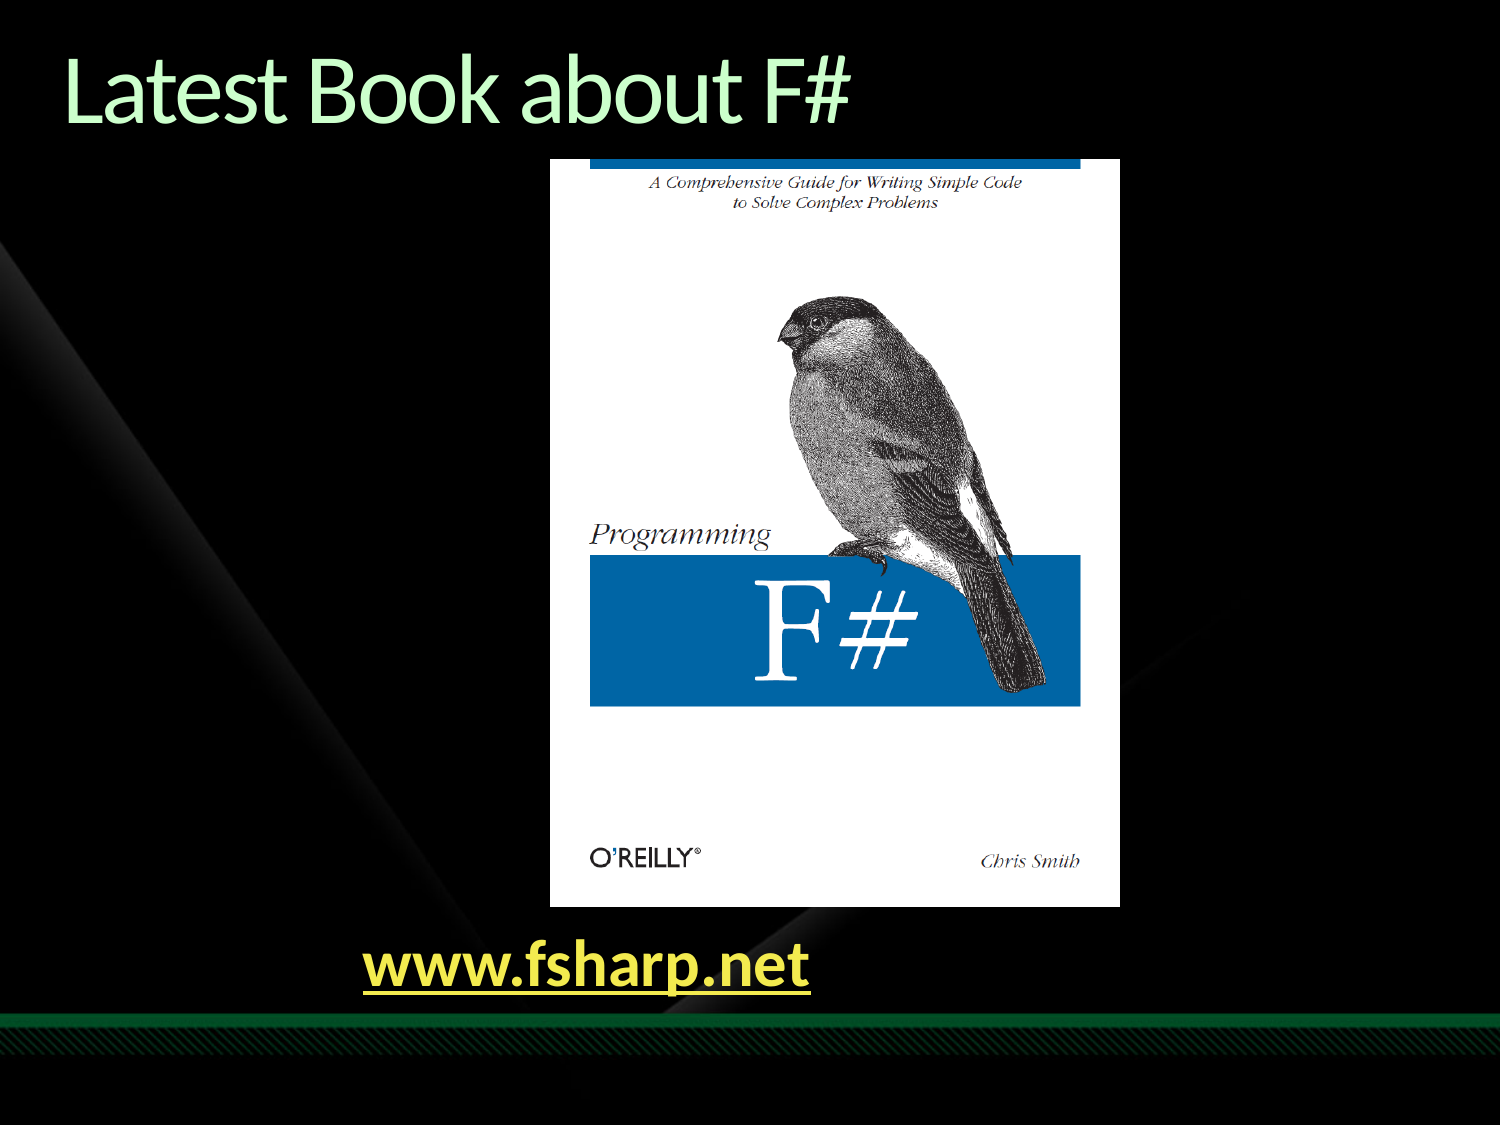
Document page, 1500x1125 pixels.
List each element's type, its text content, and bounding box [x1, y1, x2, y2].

picture [0, 0, 1500, 1125]
text_box Visit www.fsharp.net [197, 912, 856, 1008]
title Latest Book about F# [62, 37, 1438, 147]
